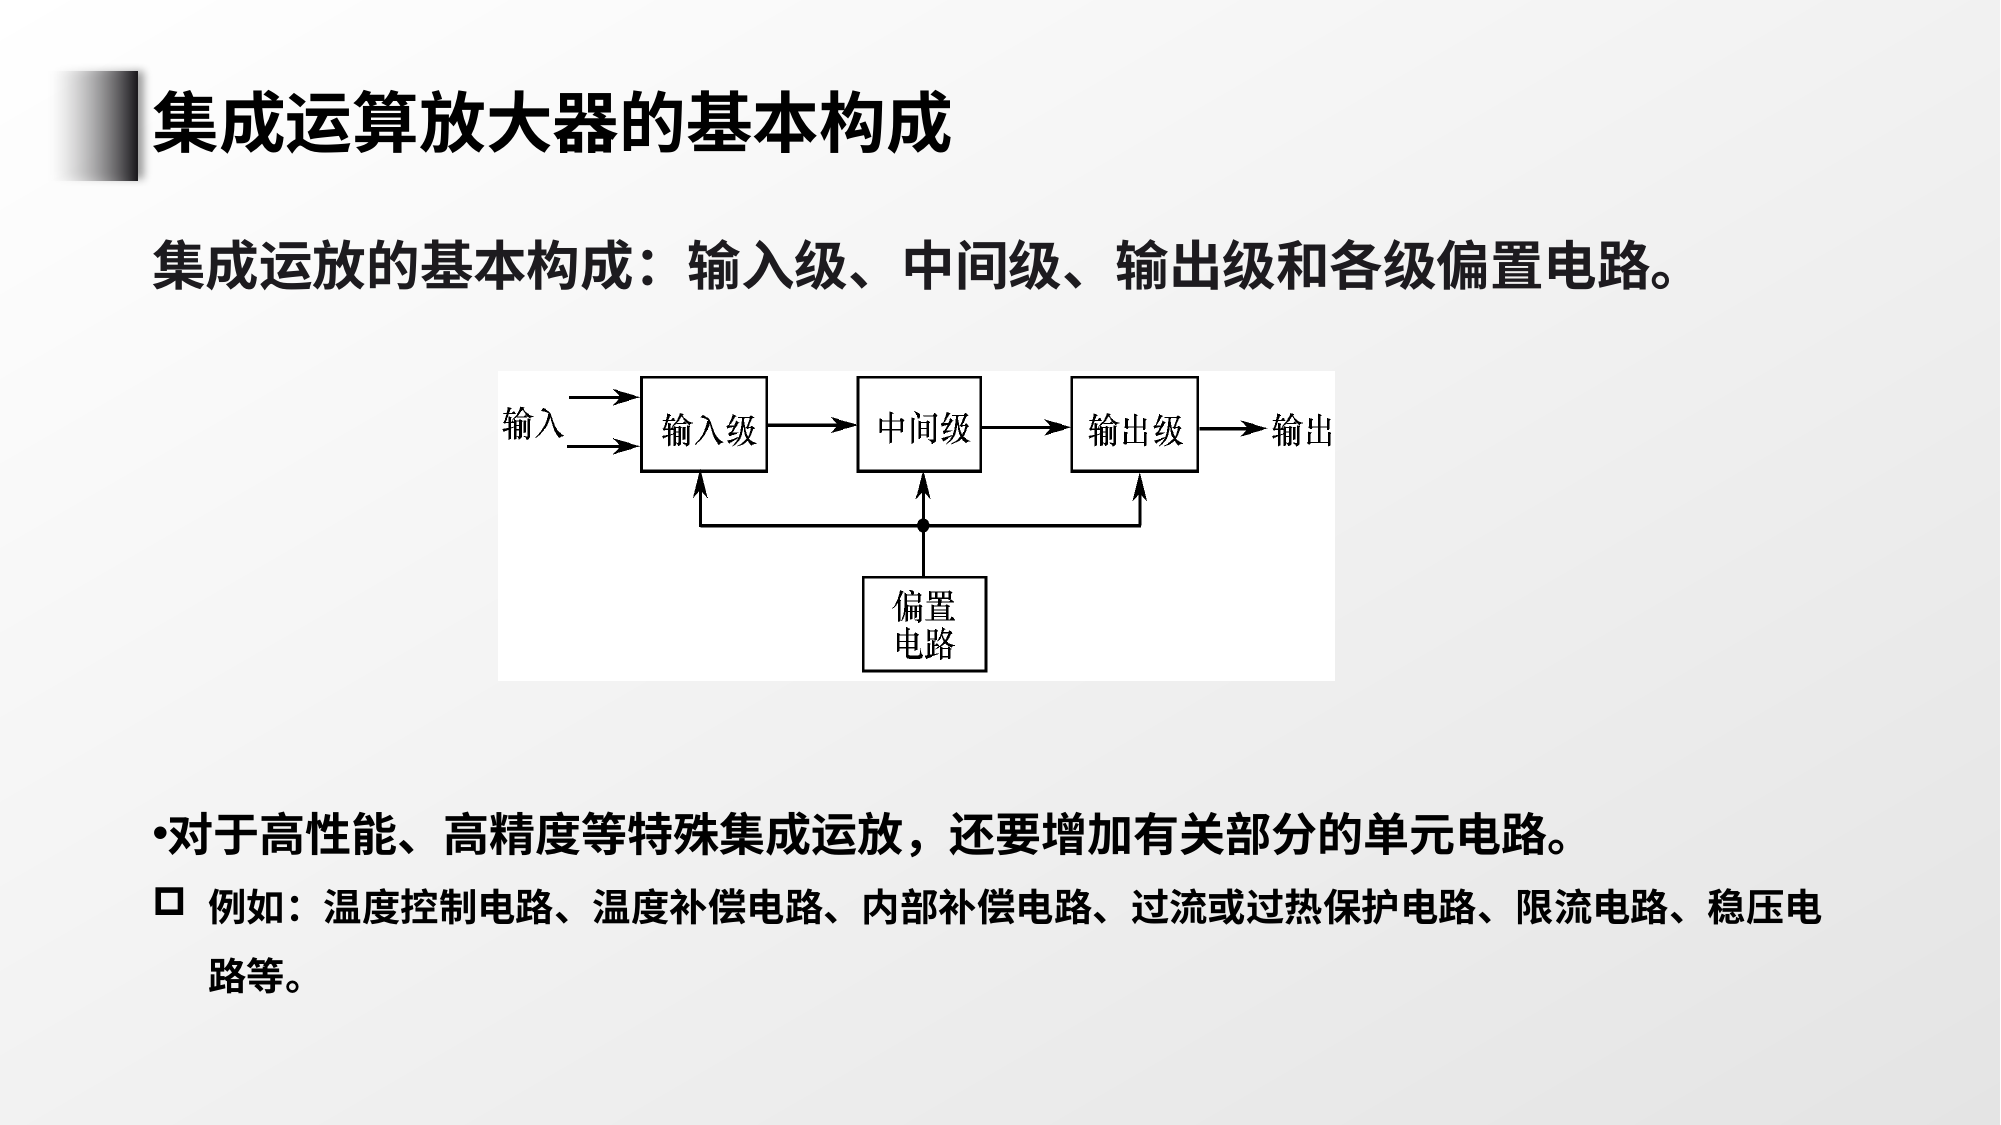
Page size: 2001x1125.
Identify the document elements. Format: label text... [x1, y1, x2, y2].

list 集成运放的基本构成：输入级、中间级、输出级和各级偏置电路。 对于高性能、高精度等特殊集成运放，还要增加有关部分的单元电路。 例如：温度控制电路、温度补偿电路、内部补偿电路、过流或过热保护电路、限流电路、稳压电路等。 [137, 191, 1863, 1014]
title 集成运算放大器的基本构成 [137, 77, 1772, 175]
picture [498, 371, 1335, 681]
